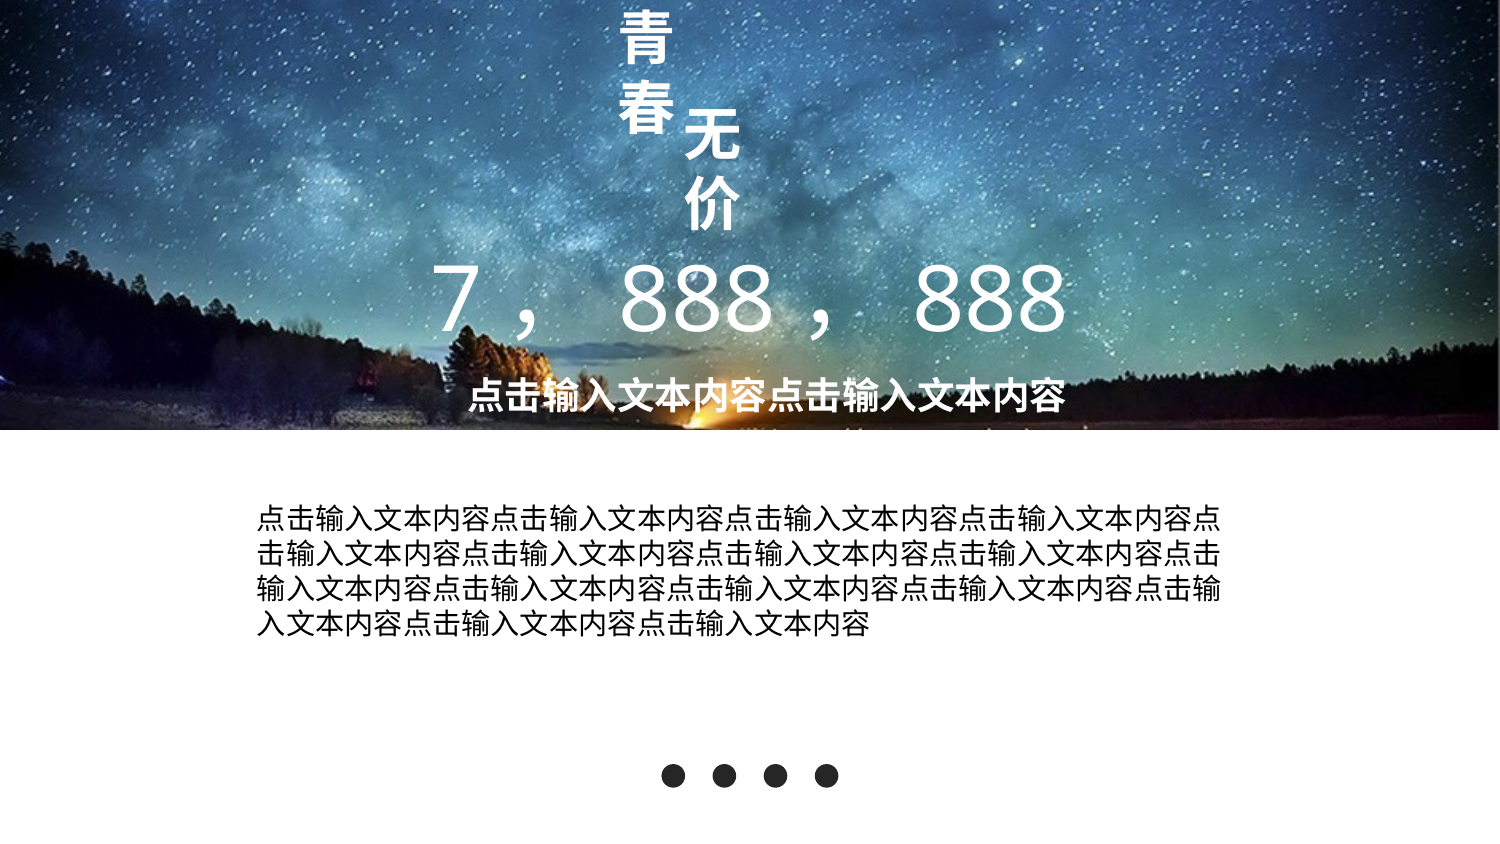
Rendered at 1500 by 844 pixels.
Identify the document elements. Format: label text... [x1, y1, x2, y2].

text_box 点击输入文本内容点击输入文本内容点击输入文本内容点击输入文本内容点击输入文本内容点击输入文本内容点击输入文本内容点击输入文本内容点击输入文本内容点击输入文本内容点击输入文本内容点击输入文本内容点击输入文本内容点击输入文本内容点击输入文本内容 [242, 492, 1258, 718]
picture [0, 0, 1500, 430]
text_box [661, 763, 839, 788]
